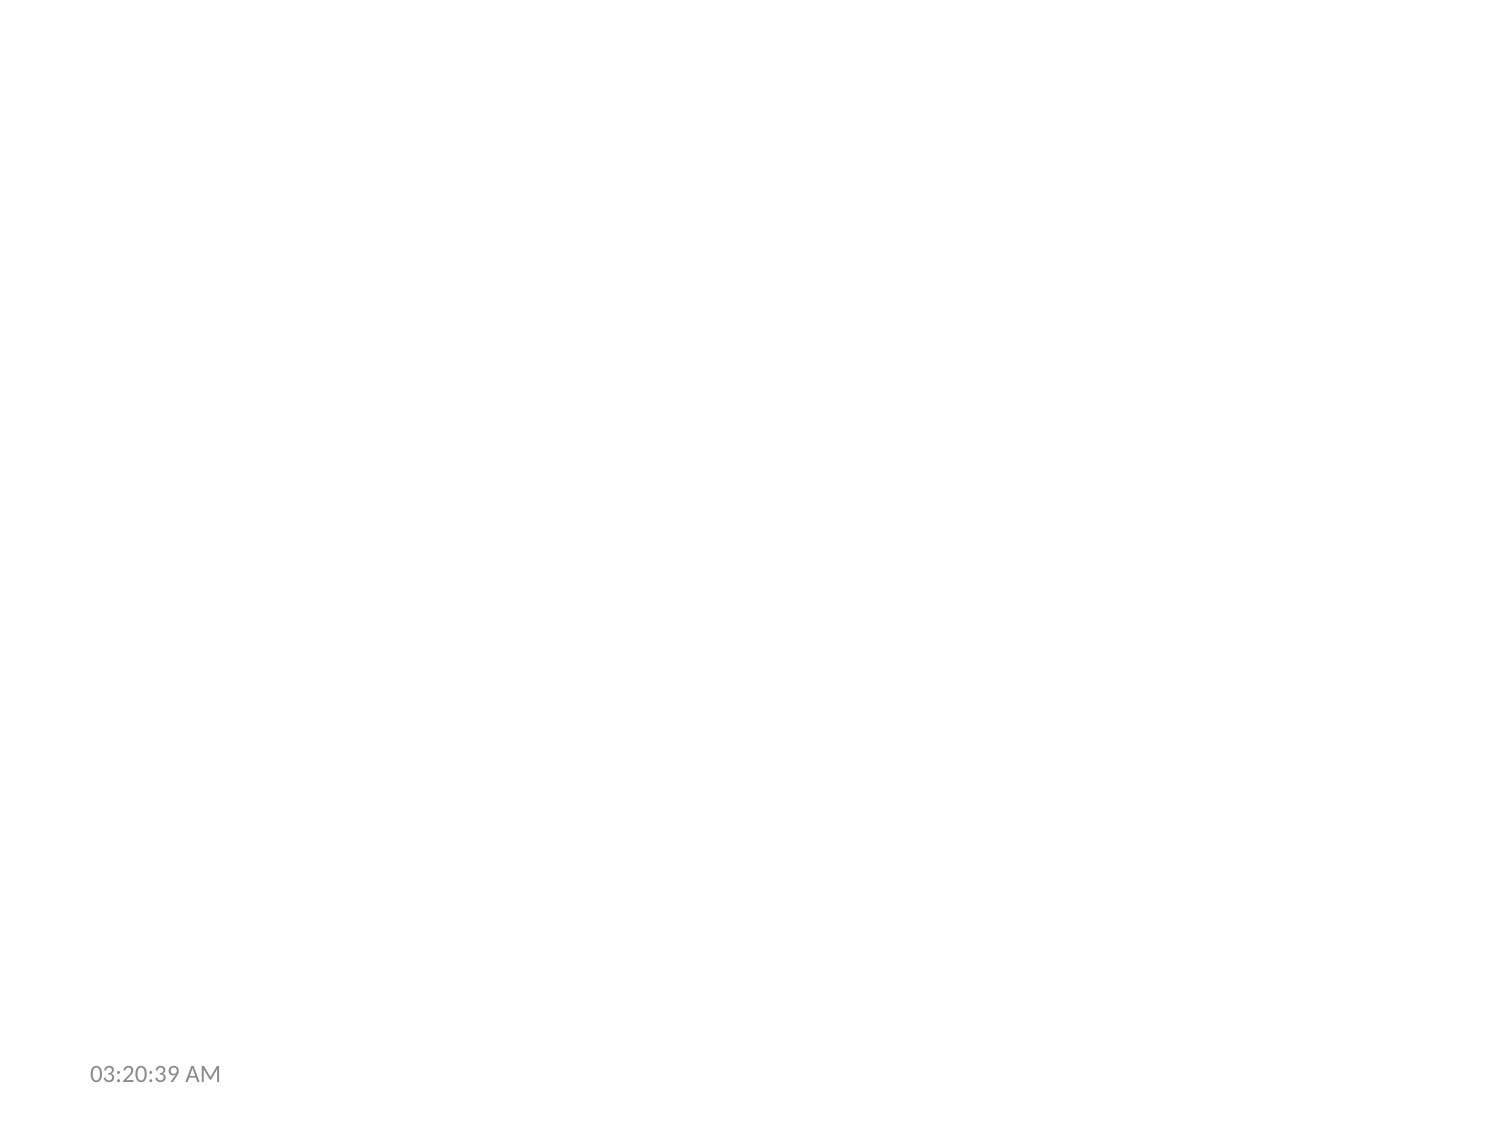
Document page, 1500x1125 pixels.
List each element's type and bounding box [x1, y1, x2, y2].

slide_number [75, 1042, 425, 1103]
